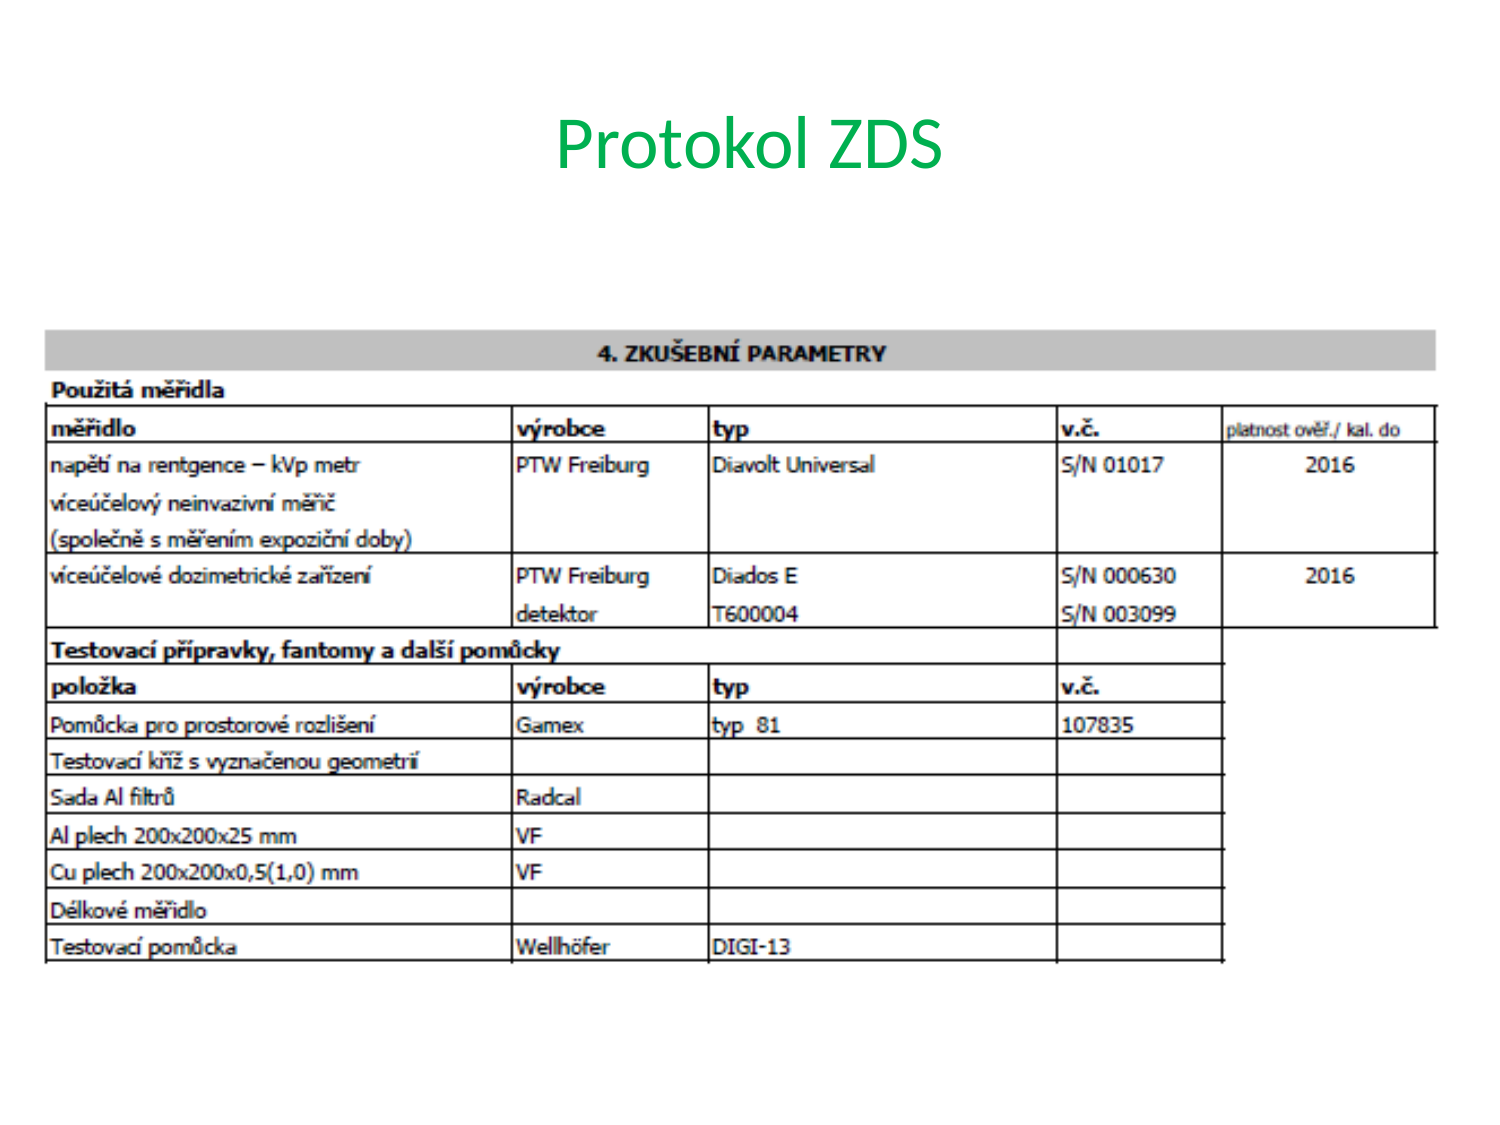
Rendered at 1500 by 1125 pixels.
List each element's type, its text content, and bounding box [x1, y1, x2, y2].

picture [40, 325, 1450, 971]
title Protokol ZDS [75, 45, 1425, 233]
